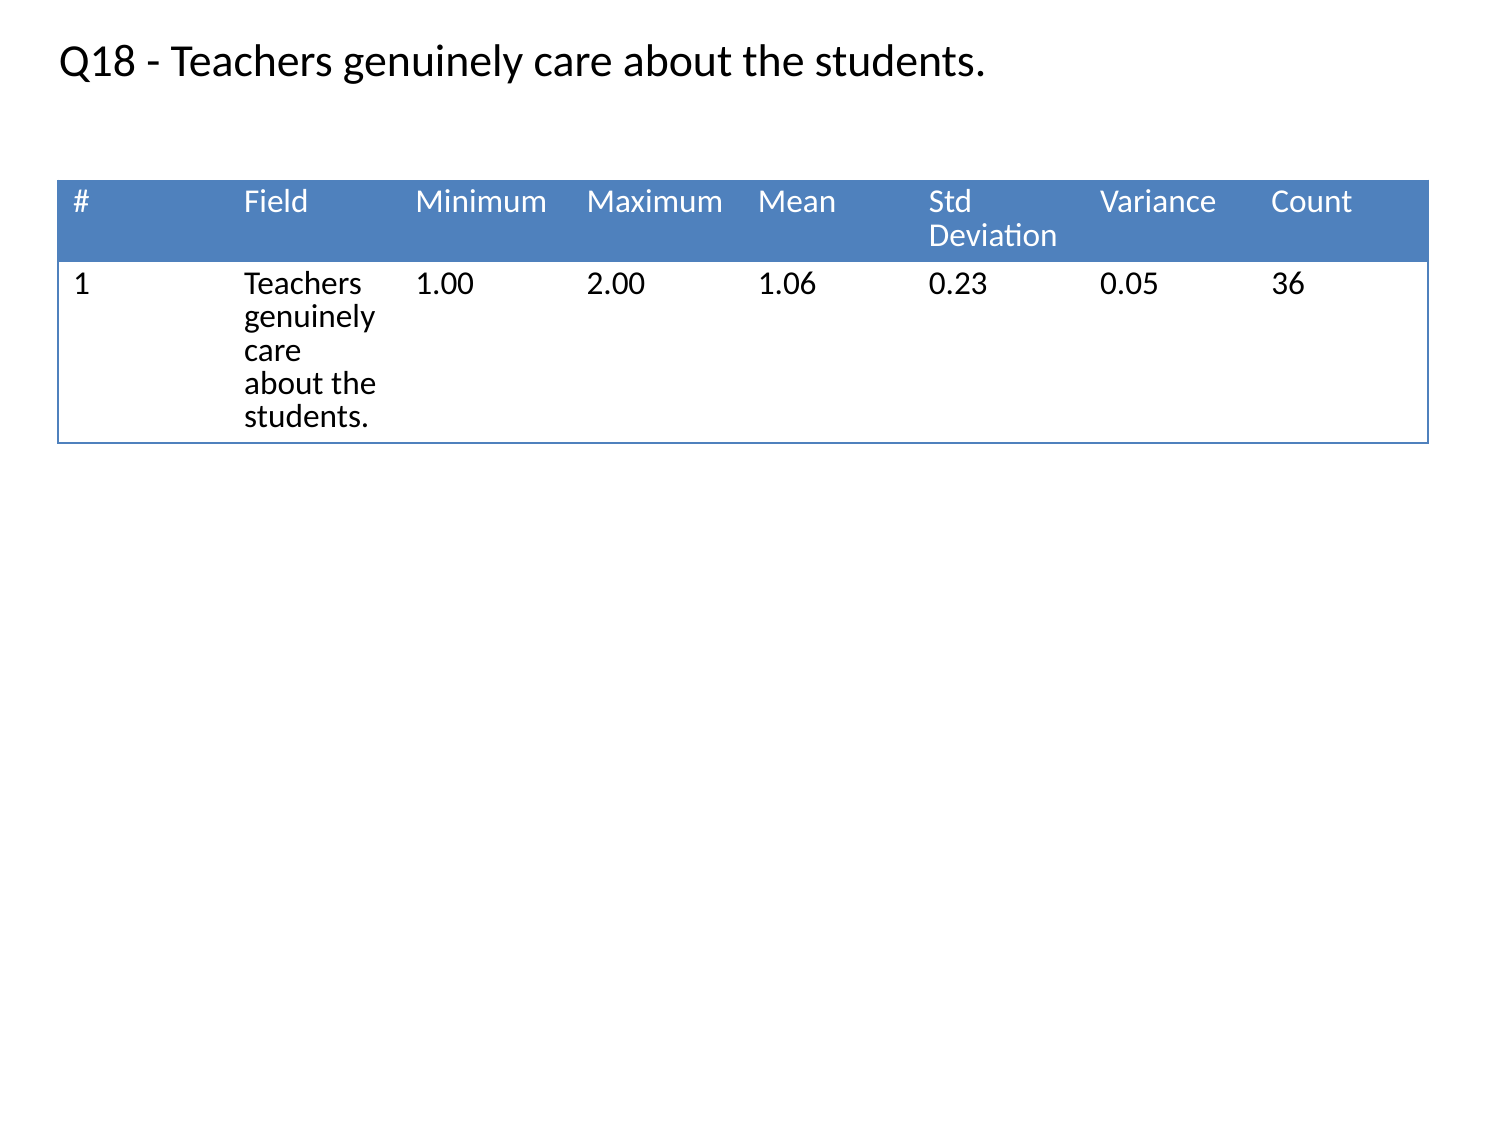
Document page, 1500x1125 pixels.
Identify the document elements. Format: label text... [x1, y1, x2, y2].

table_header Count [1256, 181, 1427, 262]
table_cell 0.23 [914, 262, 1085, 442]
table_header Mean [743, 181, 914, 262]
table_header Std Deviation [914, 181, 1085, 262]
table_cell 0.05 [1085, 262, 1256, 442]
table_cell 36 [1256, 262, 1427, 442]
table_header Maximum [572, 181, 743, 262]
table_cell 1.00 [400, 262, 572, 442]
table_header Field [229, 181, 400, 262]
table_header Variance [1085, 181, 1256, 262]
text_box Q18 - Teachers genuinely care about the students. [44, 22, 1395, 84]
table_header # [59, 181, 229, 262]
table_header Minimum [400, 181, 572, 262]
table_cell Teachers genuinely care about the students. [229, 262, 400, 442]
table_cell 2.00 [572, 262, 743, 442]
table_cell 1 [59, 262, 229, 442]
table_cell 1.06 [743, 262, 914, 442]
